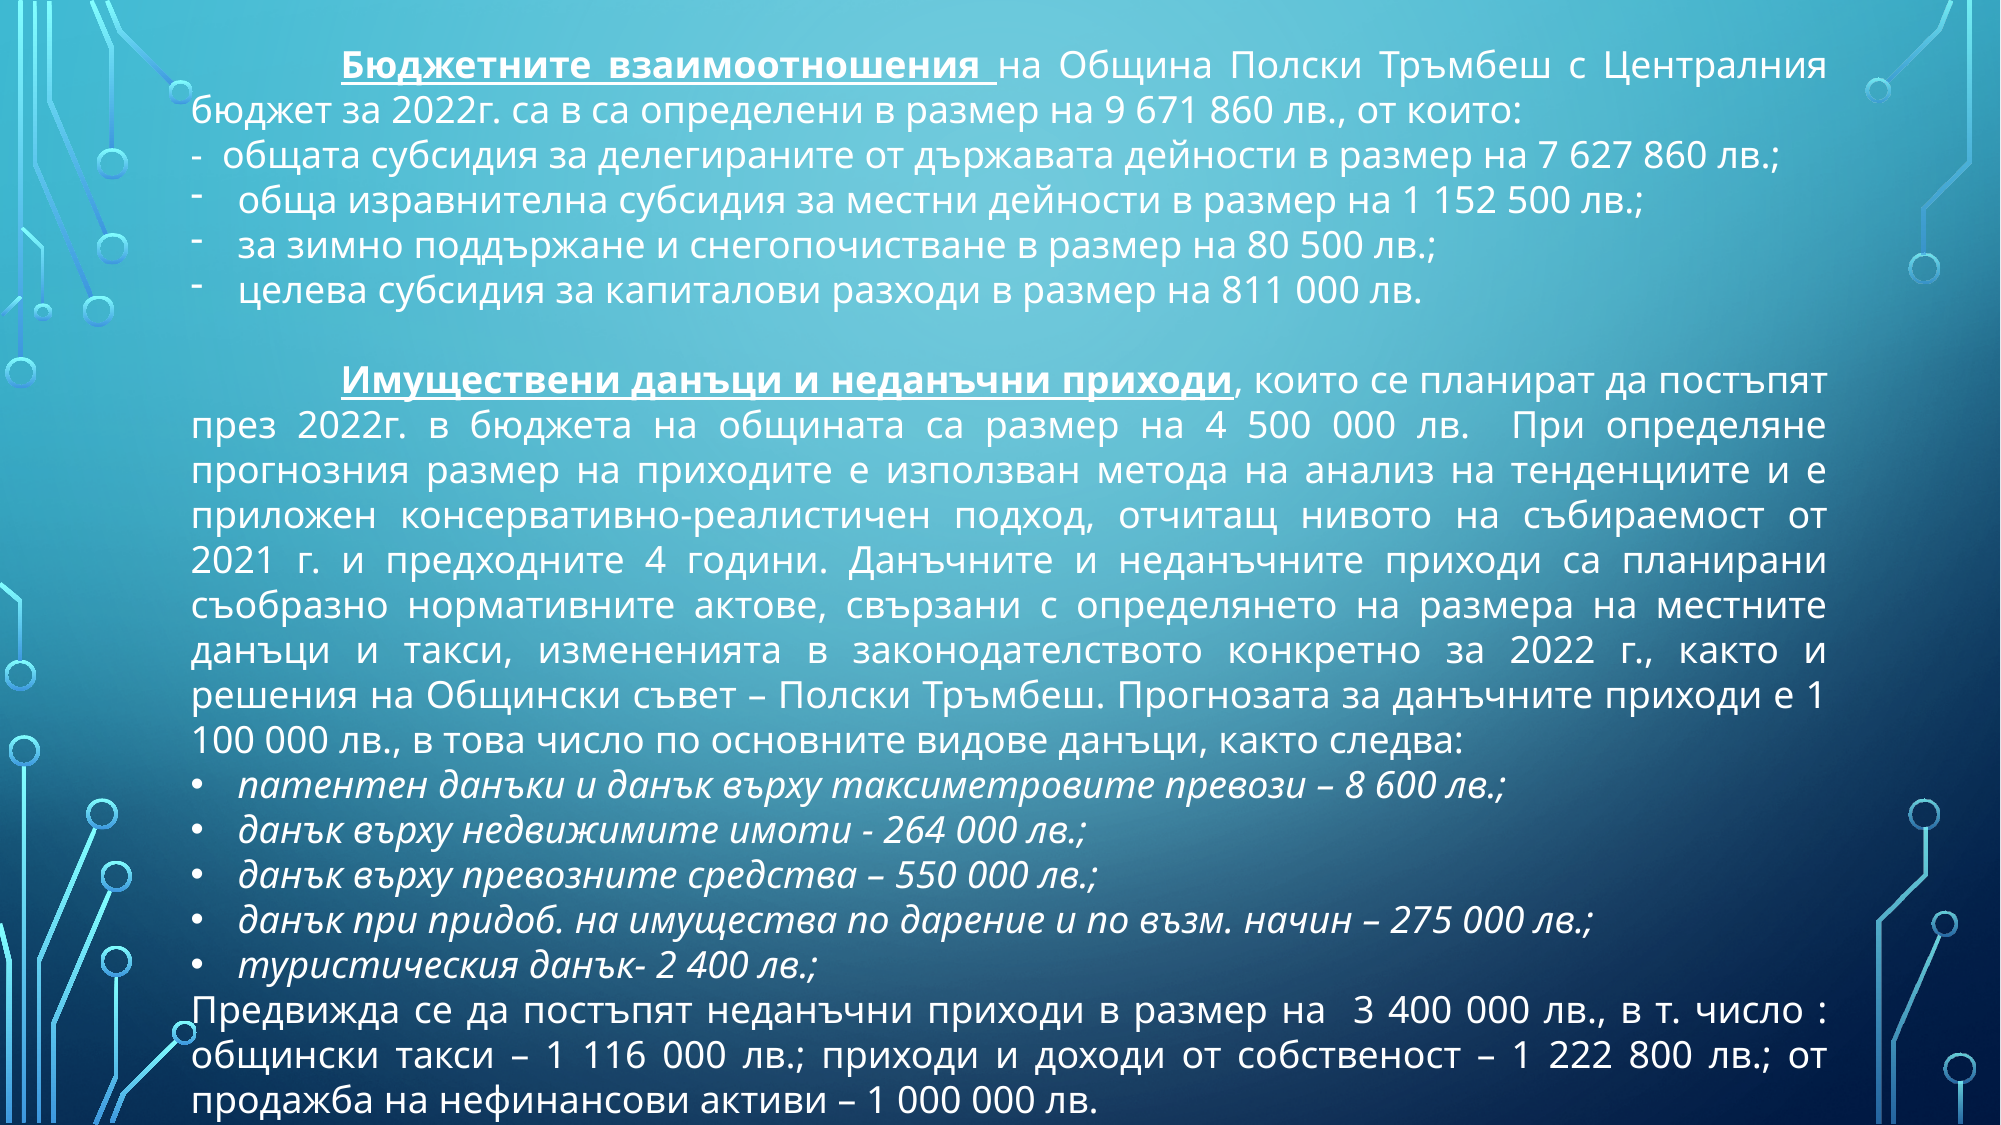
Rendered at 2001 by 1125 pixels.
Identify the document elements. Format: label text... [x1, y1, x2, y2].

text_box Бюджетните взаимоотношения на Община Полски Тръмбеш с Централния бюджет за 2022г. са в са определени в размер на 9 671 860 лв., от които: - общата субсидия за делегираните от държавата дейности в размер на 7 627 860 лв.; обща изравнителна субсидия за местни дейности в размер на 1 152 500 лв.; за зимно поддържане и снегопочистване в размер на 80 500 лв.; целева субсидия за капиталови разходи в размер на 811 000 лв. Имуществени данъци и неданъчни приходи, които се планират да постъпят през 2022г. в бюджета на общината са размер на 4 500 000 лв. При определяне прогнозния размер на приходите е използван метода на анализ на тенденциите и е приложен консервативно-реалистичен подход, отчитащ нивото на събираемост от 2021 г. и предходните 4 години. Данъчните и неданъчните приходи са планирани съобразно нормативните актове, свързани с определянето на размера на местните данъци и такси, измененията в законодателството конкретно за 2022 г., както и решения на Общински съвет – Полски Тръмбеш. Прогнозата за данъчните приходи е 1 100 000 лв., в това число по основните видове данъци, както следва: патентен данъки и данък върху таксиметровите превози – 8 600 лв.; данък върху недвижимите имоти - 264 000 лв.; данък върху превозните средства – 550 000 лв.; данък при придоб. на имущества по дарение и по възм. начин – 275 000 лв.; туристическия данък- 2 400 лв.; Предвижда се да постъпят неданъчни приходи в размер на 3 400 000 лв., в т. число : общински такси – 1 116 000 лв.; приходи и доходи от собственост – 1 222 800 лв.; от продажба на нефинансови активи – 1 000 000 лв. [175, 34, 1844, 1125]
